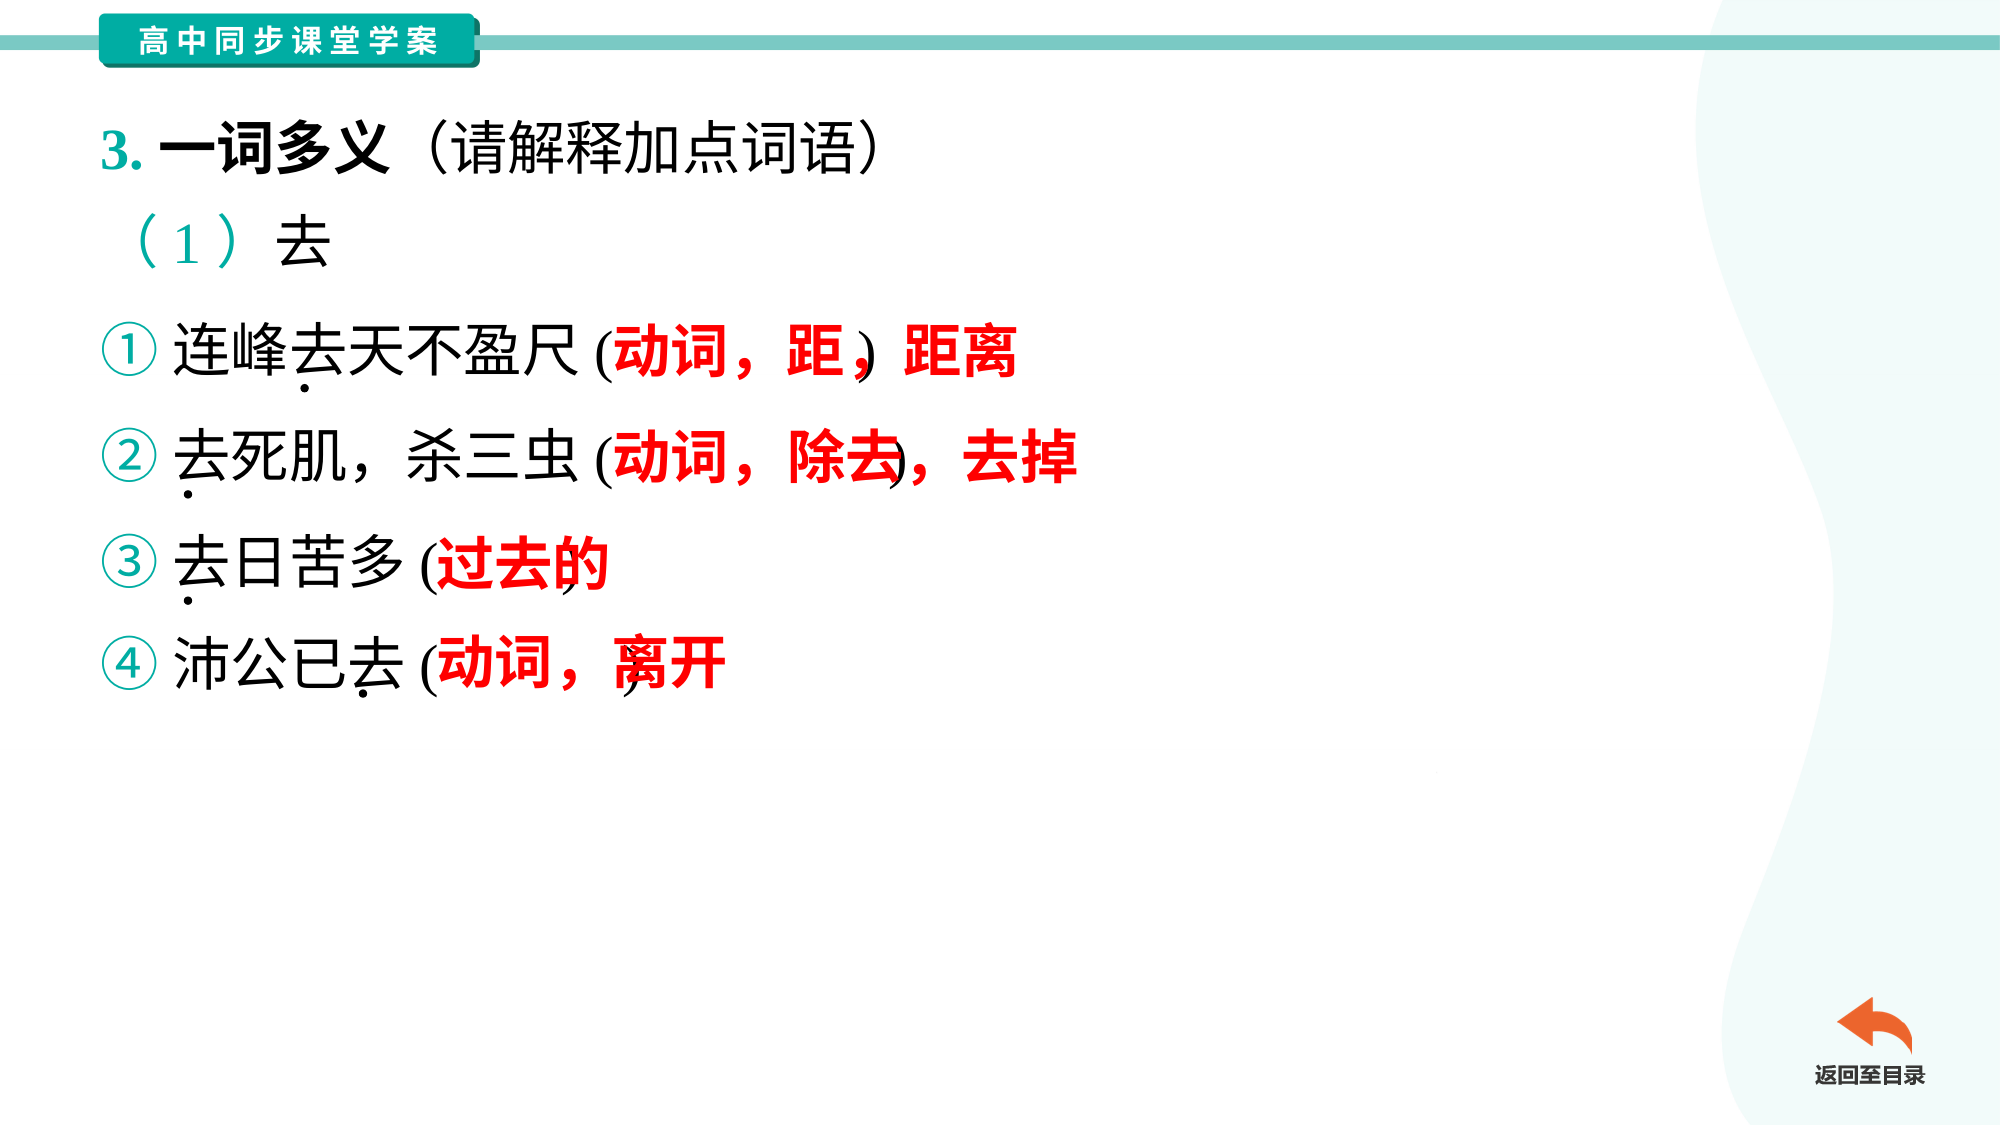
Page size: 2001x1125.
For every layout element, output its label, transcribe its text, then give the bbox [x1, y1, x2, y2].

text_box 动词，除去，去掉 [589, 384, 1101, 479]
text_box 过去的 [414, 490, 633, 585]
picture [0, 0, 2000, 1125]
text_box [358, 689, 368, 698]
text_box 3.一词多义（请解释加点词语） [100, 76, 1899, 170]
text_box [300, 383, 309, 393]
text_box 动词，距，距离 [589, 277, 1043, 372]
text_box [183, 490, 193, 499]
text_box [183, 596, 193, 605]
text_box 动词，离开 [414, 593, 751, 685]
text_box ①连峰去天不盈尺( ) ②去死肌，杀三虫( ) ③去日苦多( ) ④沛公已去( ) [100, 276, 1899, 687]
text_box （1）去 [100, 171, 1899, 265]
